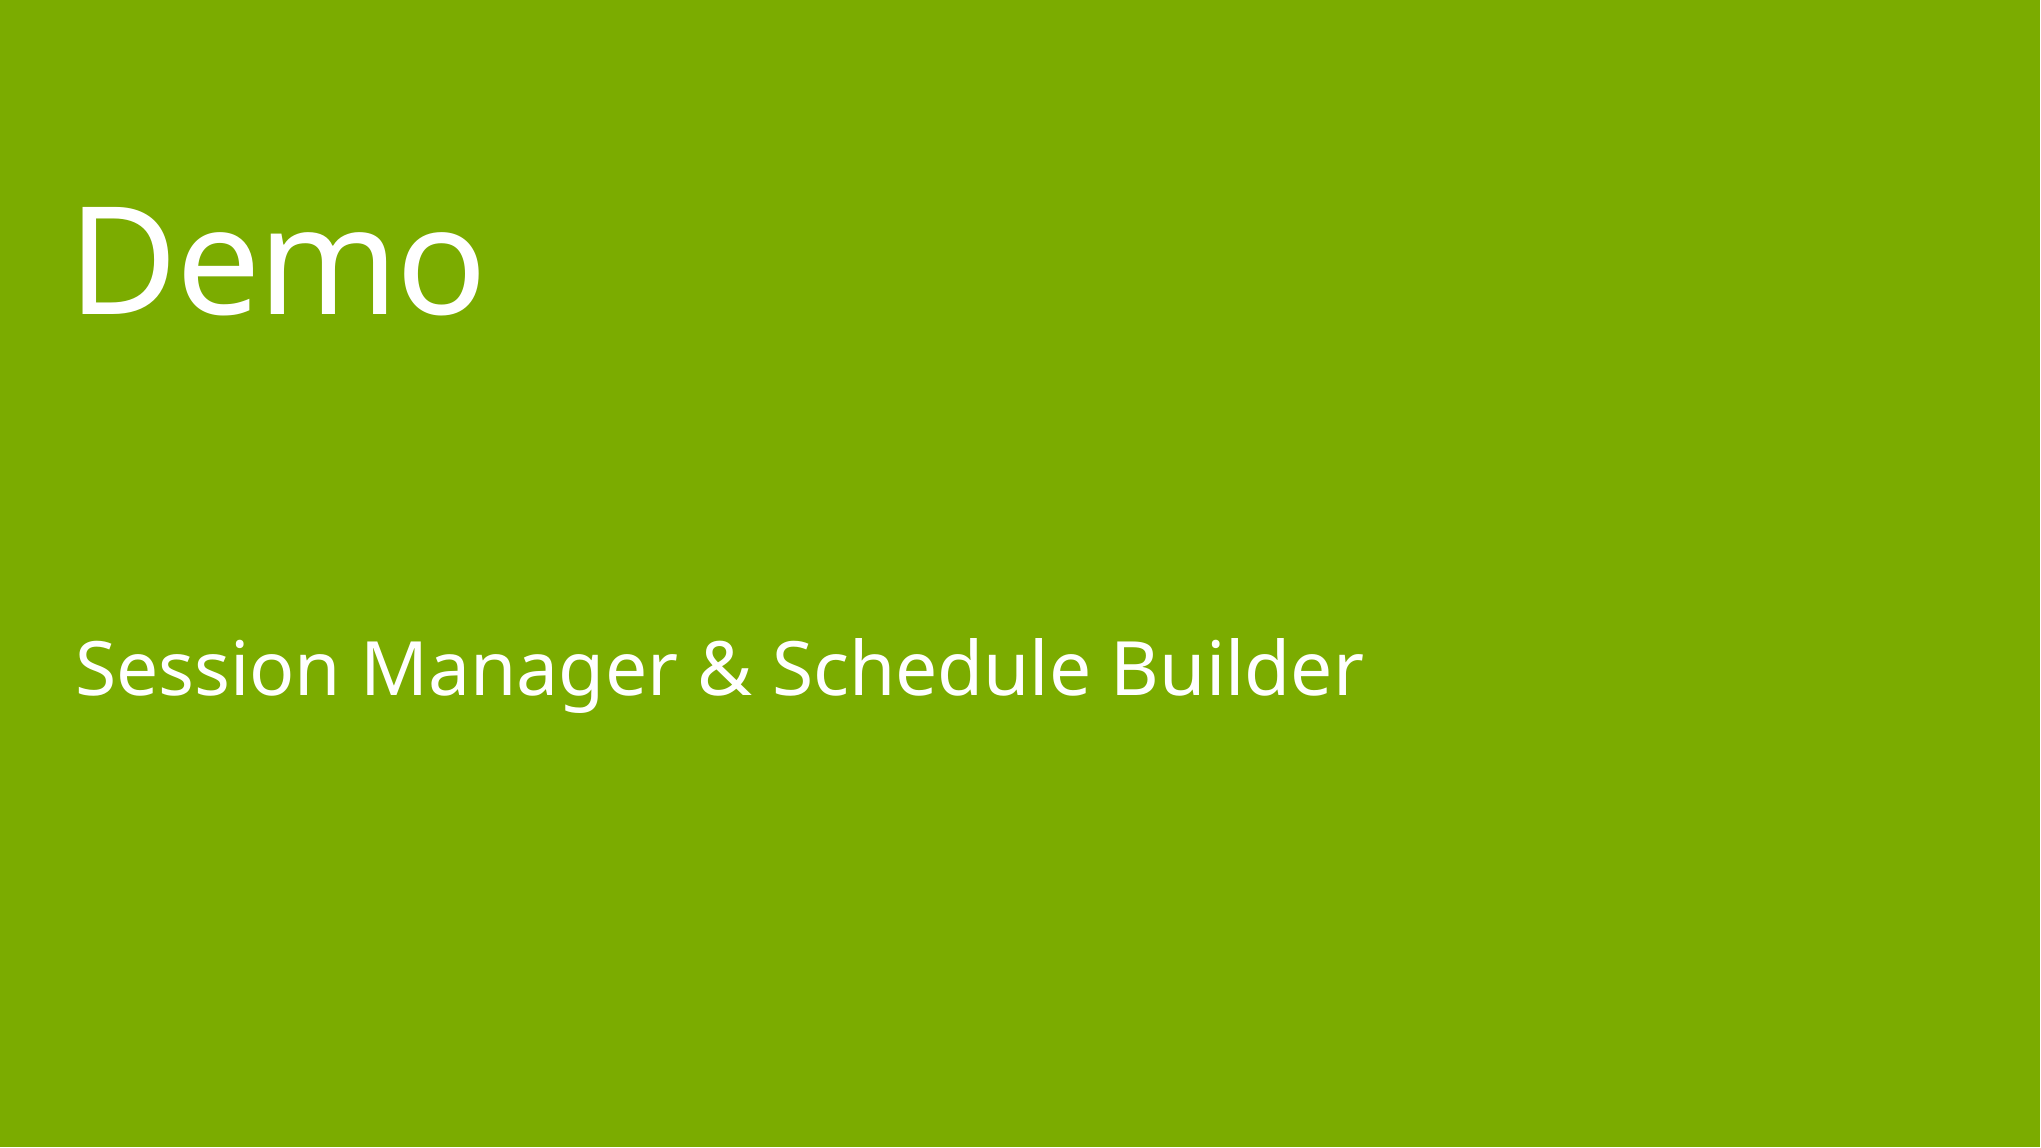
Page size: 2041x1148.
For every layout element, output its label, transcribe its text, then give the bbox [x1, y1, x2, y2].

list Session Manager & Schedule Builder [45, 648, 1696, 815]
title Demo [45, 198, 1695, 452]
